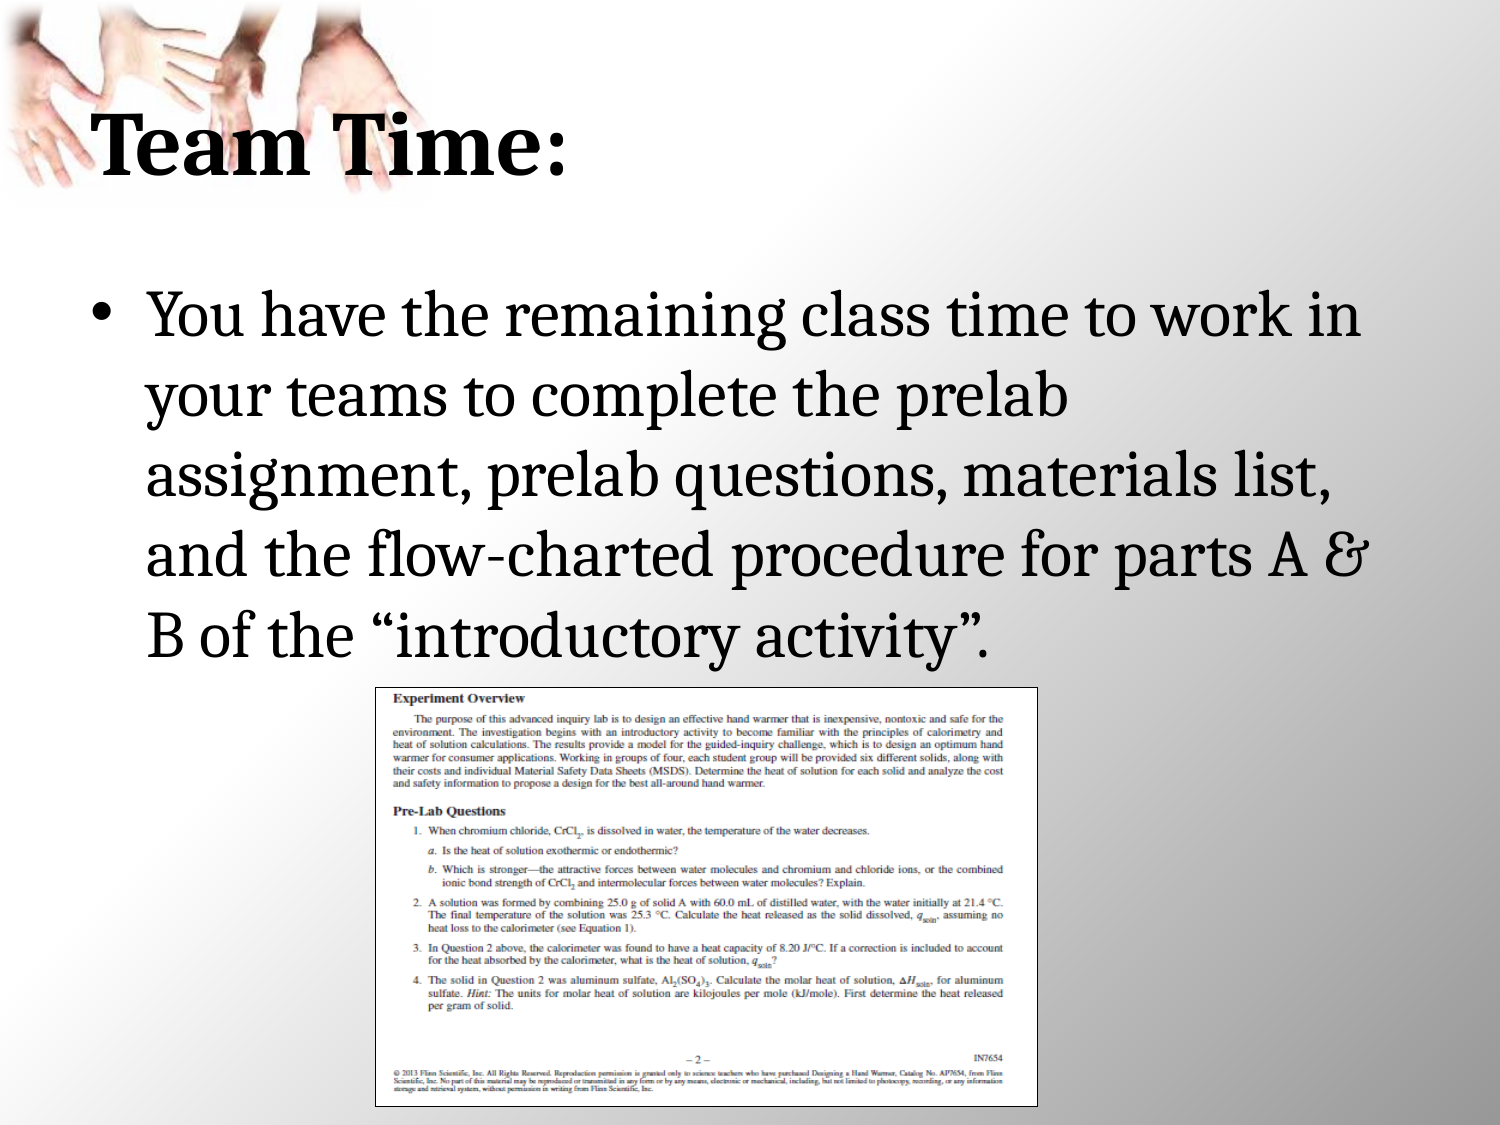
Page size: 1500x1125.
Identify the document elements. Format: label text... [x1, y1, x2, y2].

list You have the remaining class time to work in your teams to complete the prelab assignment, prelab questions, materials list, and the flow-charted procedure for parts A & B of the “introductory activity”. [75, 262, 1425, 1005]
title Team Time: [75, 45, 1425, 233]
picture [374, 687, 1038, 1107]
picture [29, 29, 404, 179]
